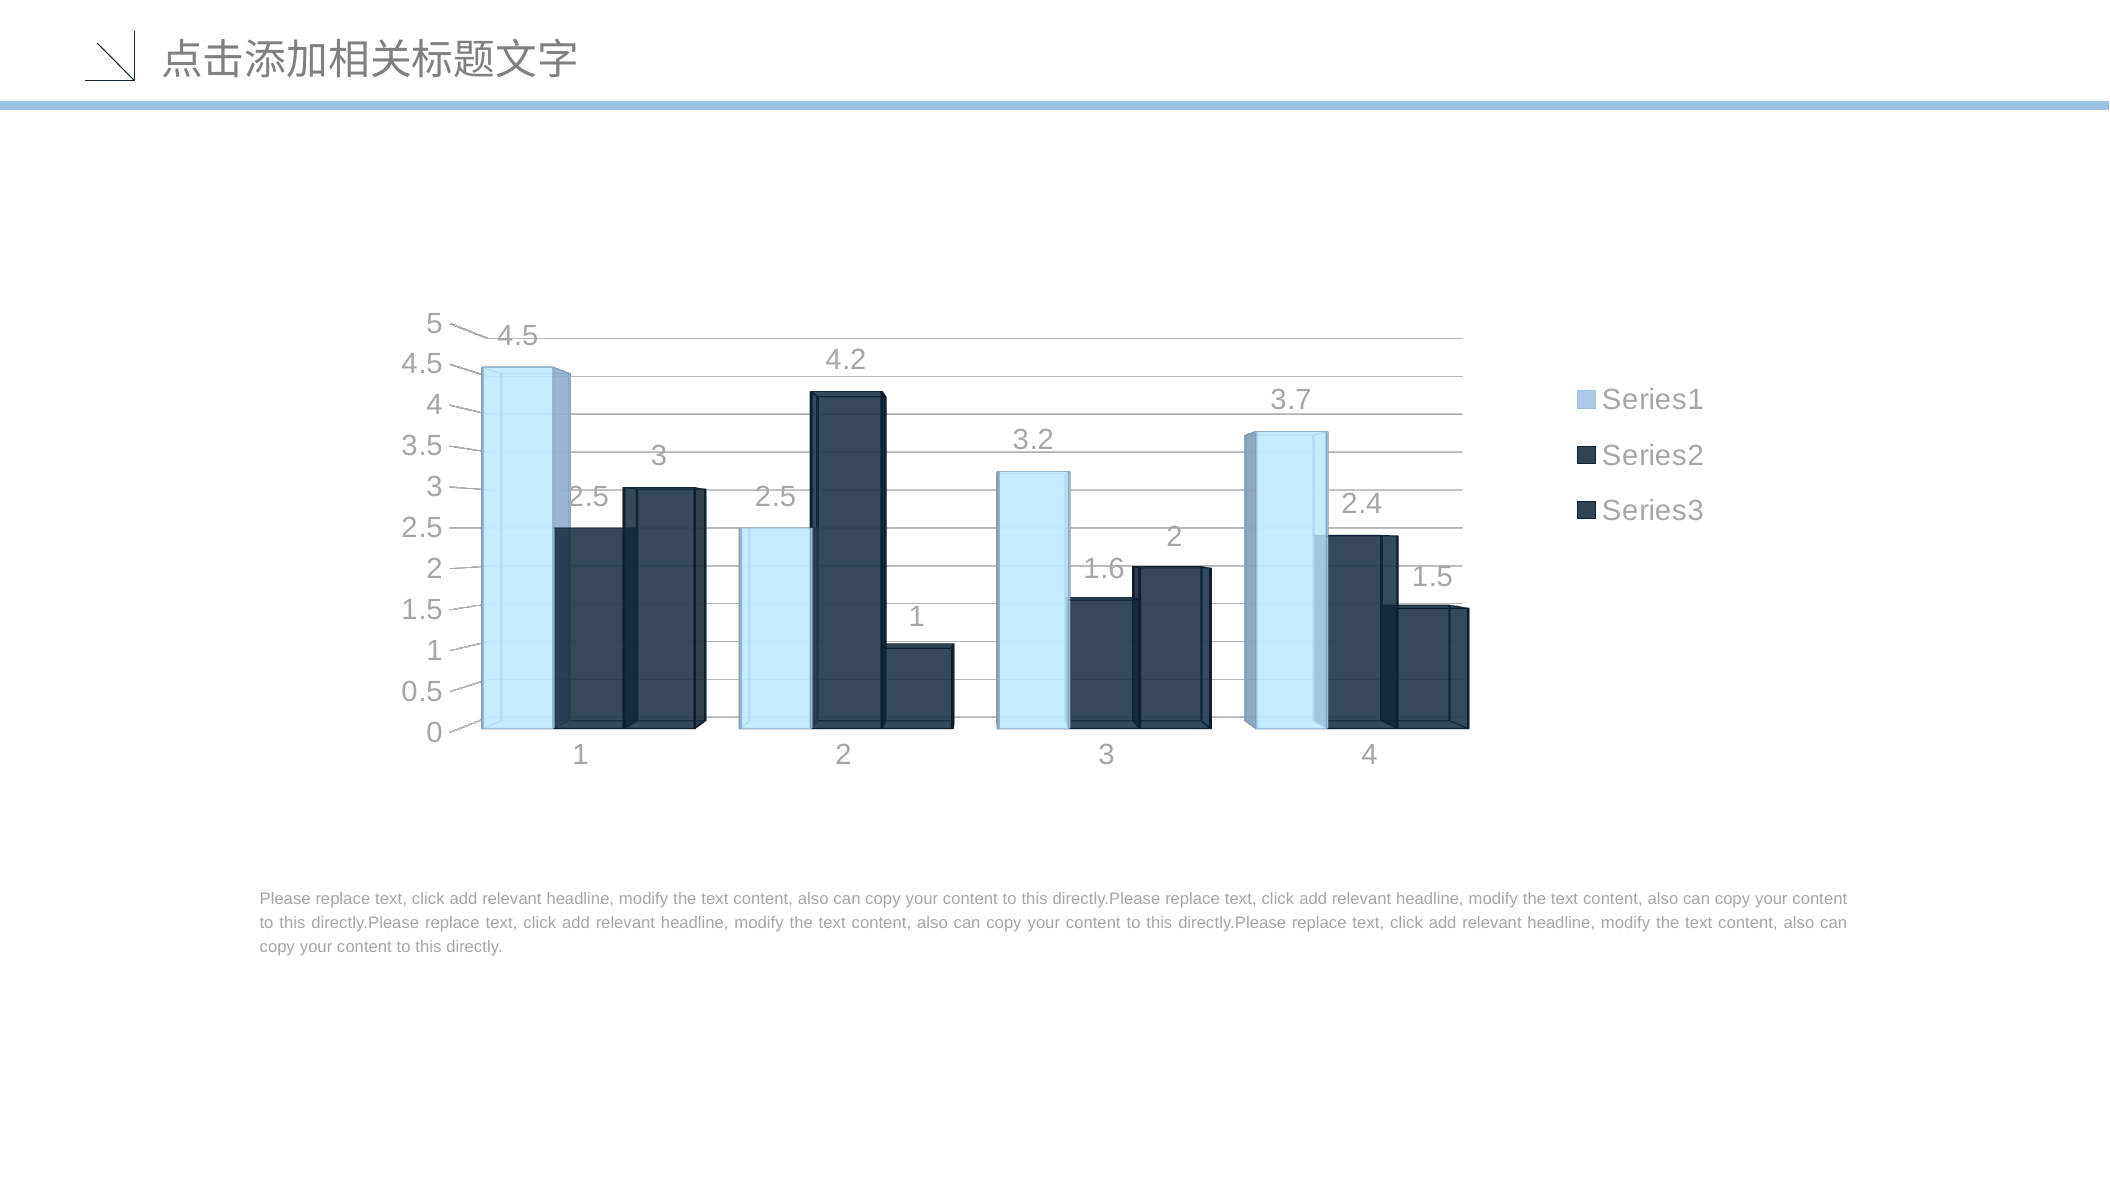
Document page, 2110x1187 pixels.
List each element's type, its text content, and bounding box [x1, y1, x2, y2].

text_box Please replace text, click add relevant headline, modify the text content, also can copy your content to this directly.Please replace text, click add relevant headline, modify the text content, also can copy your content to this directly.Please replace text, click add relevant headline, modify the text content, also can copy your content to this directly.Please replace text, click add relevant headline, modify the text content, also can copy your content to this directly. [244, 876, 1865, 964]
chart [354, 297, 1750, 790]
text_box 点击添加相关标题文字 [145, 22, 630, 94]
